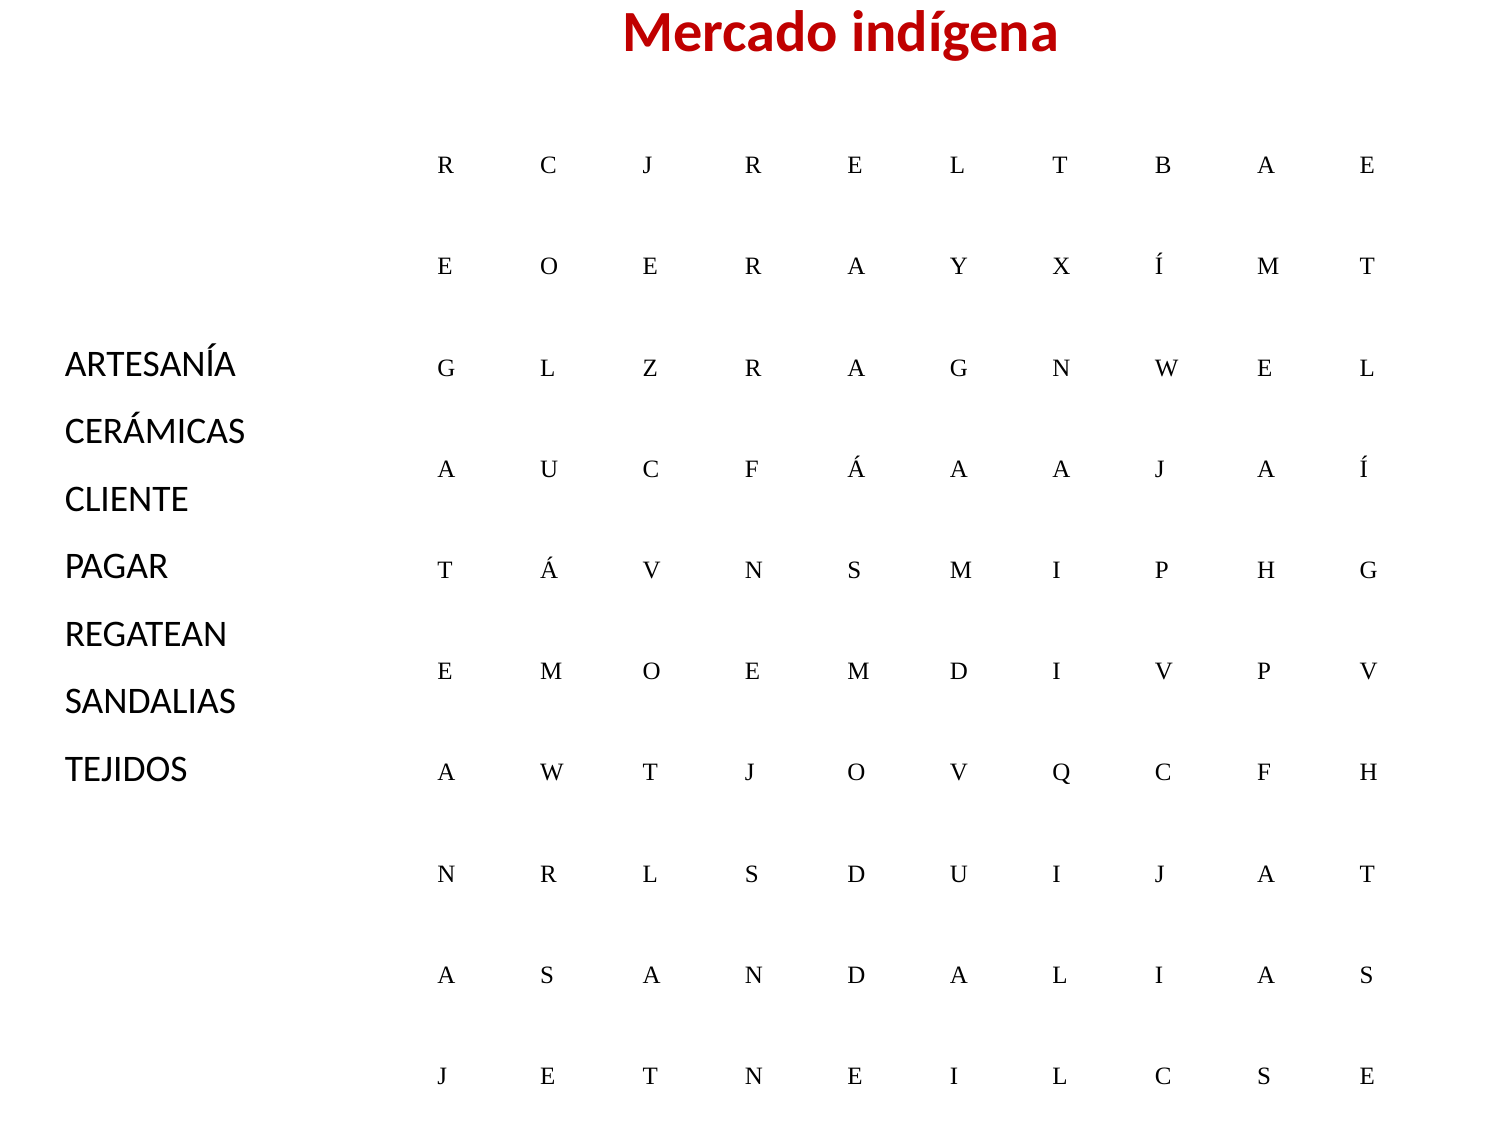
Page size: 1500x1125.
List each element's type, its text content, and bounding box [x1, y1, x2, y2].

table_cell O [847, 720, 950, 821]
table_cell Á [540, 517, 642, 619]
table_cell A [847, 214, 950, 315]
table_cell J [1155, 821, 1257, 922]
table_cell L [540, 315, 642, 416]
table_cell P [1155, 517, 1257, 619]
table_cell D [847, 922, 950, 1023]
table_cell N [745, 517, 847, 619]
table_cell N [437, 821, 540, 922]
table_cell S [745, 821, 847, 922]
table_cell S [1257, 1023, 1360, 1125]
table_cell E [1360, 1023, 1462, 1125]
table_cell I [950, 1023, 1052, 1125]
table_header E [1360, 112, 1462, 214]
table_cell A [437, 416, 540, 517]
table_cell L [1052, 922, 1155, 1023]
table_cell E [437, 619, 540, 720]
table_header R [437, 112, 540, 214]
table_cell F [1257, 720, 1360, 821]
table_cell A [1257, 922, 1360, 1023]
table_cell H [1257, 517, 1360, 619]
table_cell T [642, 1023, 745, 1125]
table_cell J [745, 720, 847, 821]
table_cell P [1257, 619, 1360, 720]
table_cell Á [847, 416, 950, 517]
table_cell H [1360, 720, 1462, 821]
table_cell N [745, 1023, 847, 1125]
table_cell A [437, 720, 540, 821]
table_cell S [1360, 922, 1462, 1023]
table_header R [745, 112, 847, 214]
table_cell R [540, 821, 642, 922]
table_cell T [437, 517, 540, 619]
table_cell E [847, 1023, 950, 1125]
table_cell D [950, 619, 1052, 720]
table_cell J [1155, 416, 1257, 517]
table_cell N [1052, 315, 1155, 416]
table_cell Y [950, 214, 1052, 315]
table_cell T [1360, 821, 1462, 922]
text_box Mercado indígena [181, 0, 1500, 225]
table_cell M [540, 619, 642, 720]
table_header J [642, 112, 745, 214]
table_cell C [1155, 720, 1257, 821]
table_cell R [745, 315, 847, 416]
table_cell C [1155, 1023, 1257, 1125]
table_cell L [642, 821, 745, 922]
table_cell E [745, 619, 847, 720]
table_cell T [1360, 214, 1462, 315]
table_cell R [745, 214, 847, 315]
table_cell M [950, 517, 1052, 619]
table_cell A [847, 315, 950, 416]
table_cell V [1360, 619, 1462, 720]
table_cell S [847, 517, 950, 619]
text_box ARTESANĺA CERÁMICAS CLIENTE PAGAR REGATEAN SANDALIAS TEJIDOS [50, 308, 325, 932]
table_cell I [1052, 619, 1155, 720]
table_cell A [1052, 416, 1155, 517]
table_cell A [950, 922, 1052, 1023]
table_header A [1257, 112, 1360, 214]
table_cell M [847, 619, 950, 720]
table_cell V [642, 517, 745, 619]
table_cell O [642, 619, 745, 720]
table_header L [950, 112, 1052, 214]
table_cell G [1360, 517, 1462, 619]
table_cell W [540, 720, 642, 821]
table_cell E [437, 214, 540, 315]
table_cell T [642, 720, 745, 821]
table_cell A [1257, 821, 1360, 922]
table_cell X [1052, 214, 1155, 315]
table_cell E [540, 1023, 642, 1125]
table_cell D [847, 821, 950, 922]
table_header C [540, 112, 642, 214]
table_cell J [437, 1023, 540, 1125]
table_cell G [950, 315, 1052, 416]
table_cell F [745, 416, 847, 517]
table_cell U [540, 416, 642, 517]
table_cell U [950, 821, 1052, 922]
table_cell C [642, 416, 745, 517]
table_header E [847, 112, 950, 214]
table_cell Z [642, 315, 745, 416]
table_cell I [1052, 821, 1155, 922]
table_cell Í [1360, 416, 1462, 517]
table_cell I [1155, 922, 1257, 1023]
table_cell A [642, 922, 745, 1023]
table_cell O [540, 214, 642, 315]
table_cell A [950, 416, 1052, 517]
table_cell E [642, 214, 745, 315]
table_cell L [1360, 315, 1462, 416]
table_cell A [437, 922, 540, 1023]
table_header B [1155, 112, 1257, 214]
table_cell L [1052, 1023, 1155, 1125]
table_cell N [745, 922, 847, 1023]
table_cell W [1155, 315, 1257, 416]
table_cell G [437, 315, 540, 416]
table_header T [1052, 112, 1155, 214]
table_cell E [1257, 315, 1360, 416]
table_cell M [1257, 214, 1360, 315]
table_cell V [1155, 619, 1257, 720]
table_cell Í [1155, 214, 1257, 315]
table_cell S [540, 922, 642, 1023]
table_cell I [1052, 517, 1155, 619]
table_cell V [950, 720, 1052, 821]
table_cell A [1257, 416, 1360, 517]
table_cell Q [1052, 720, 1155, 821]
